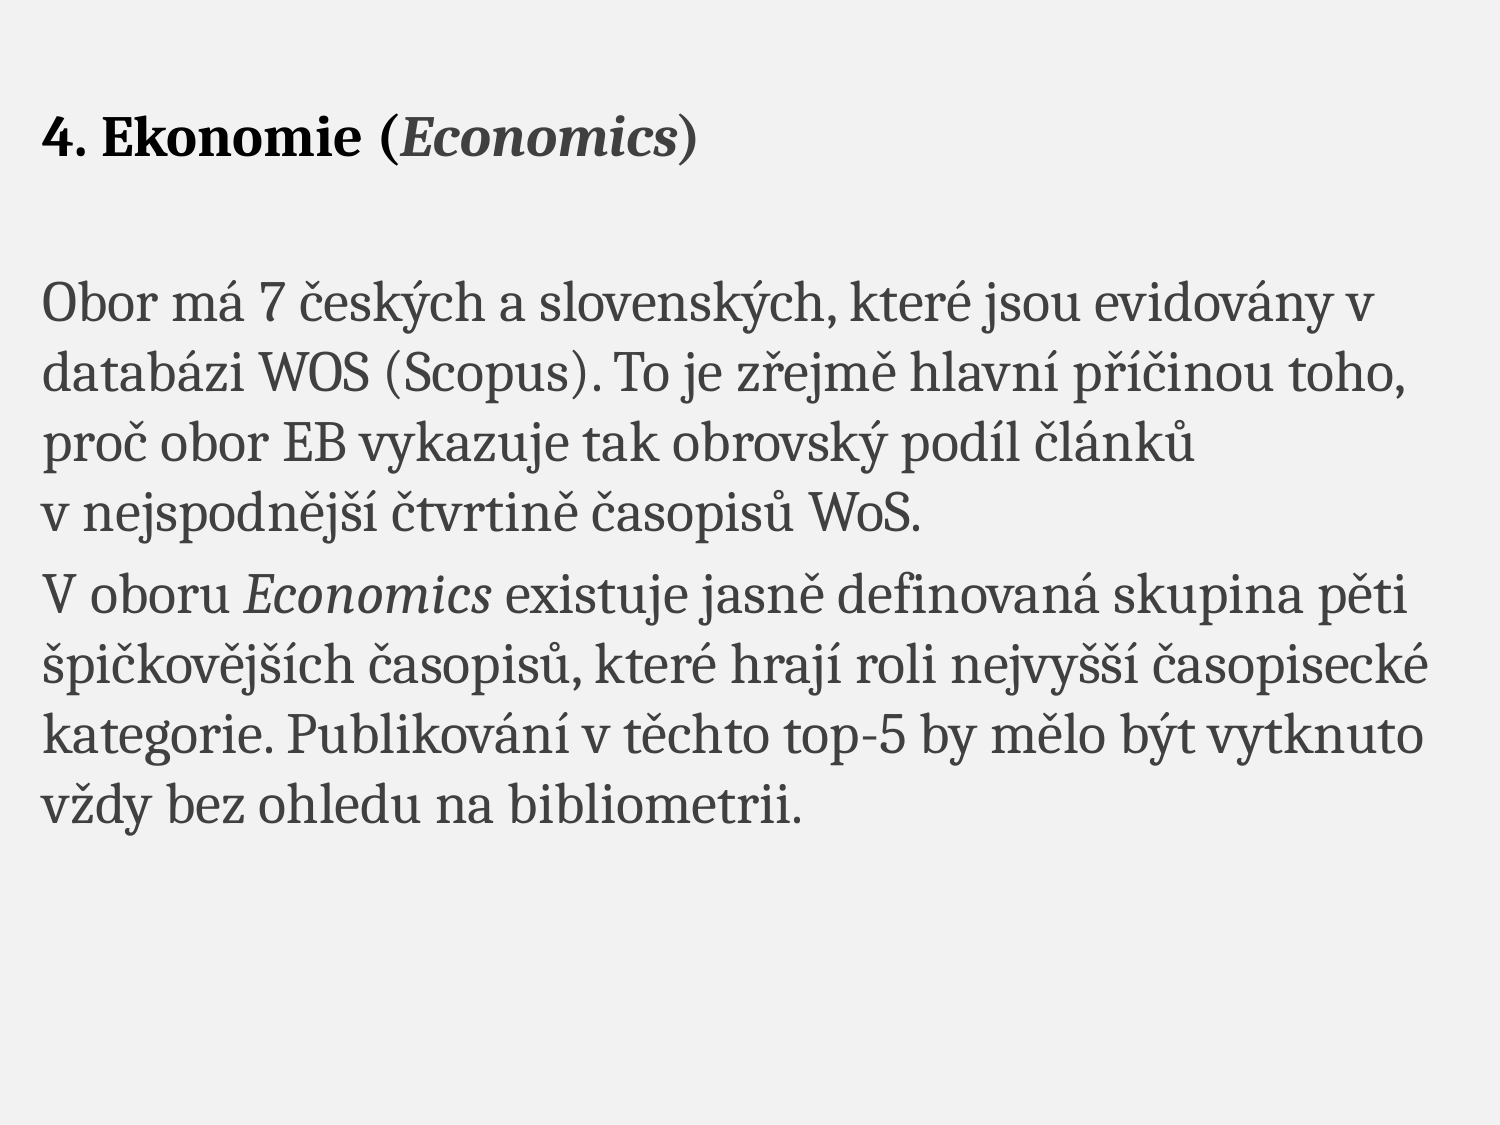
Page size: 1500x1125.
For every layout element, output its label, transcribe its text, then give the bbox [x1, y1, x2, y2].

list 4. Ekonomie (Economics) Obor má 7 českých a slovenských, které jsou evidovány v databázi WOS (Scopus). To je zřejmě hlavní příčinou toho, proč obor EB vykazuje tak obrovský podíl článků v nejspodnější čtvrtině časopisů WoS. V oboru Economics existuje jasně definovaná skupina pěti špičkovějších časopisů, které hrají roli nejvyšší časopisecké kategorie. Publikování v těchto top-5 by mělo být vytknuto vždy bez ohledu na bibliometrii. [27, 90, 1451, 1090]
